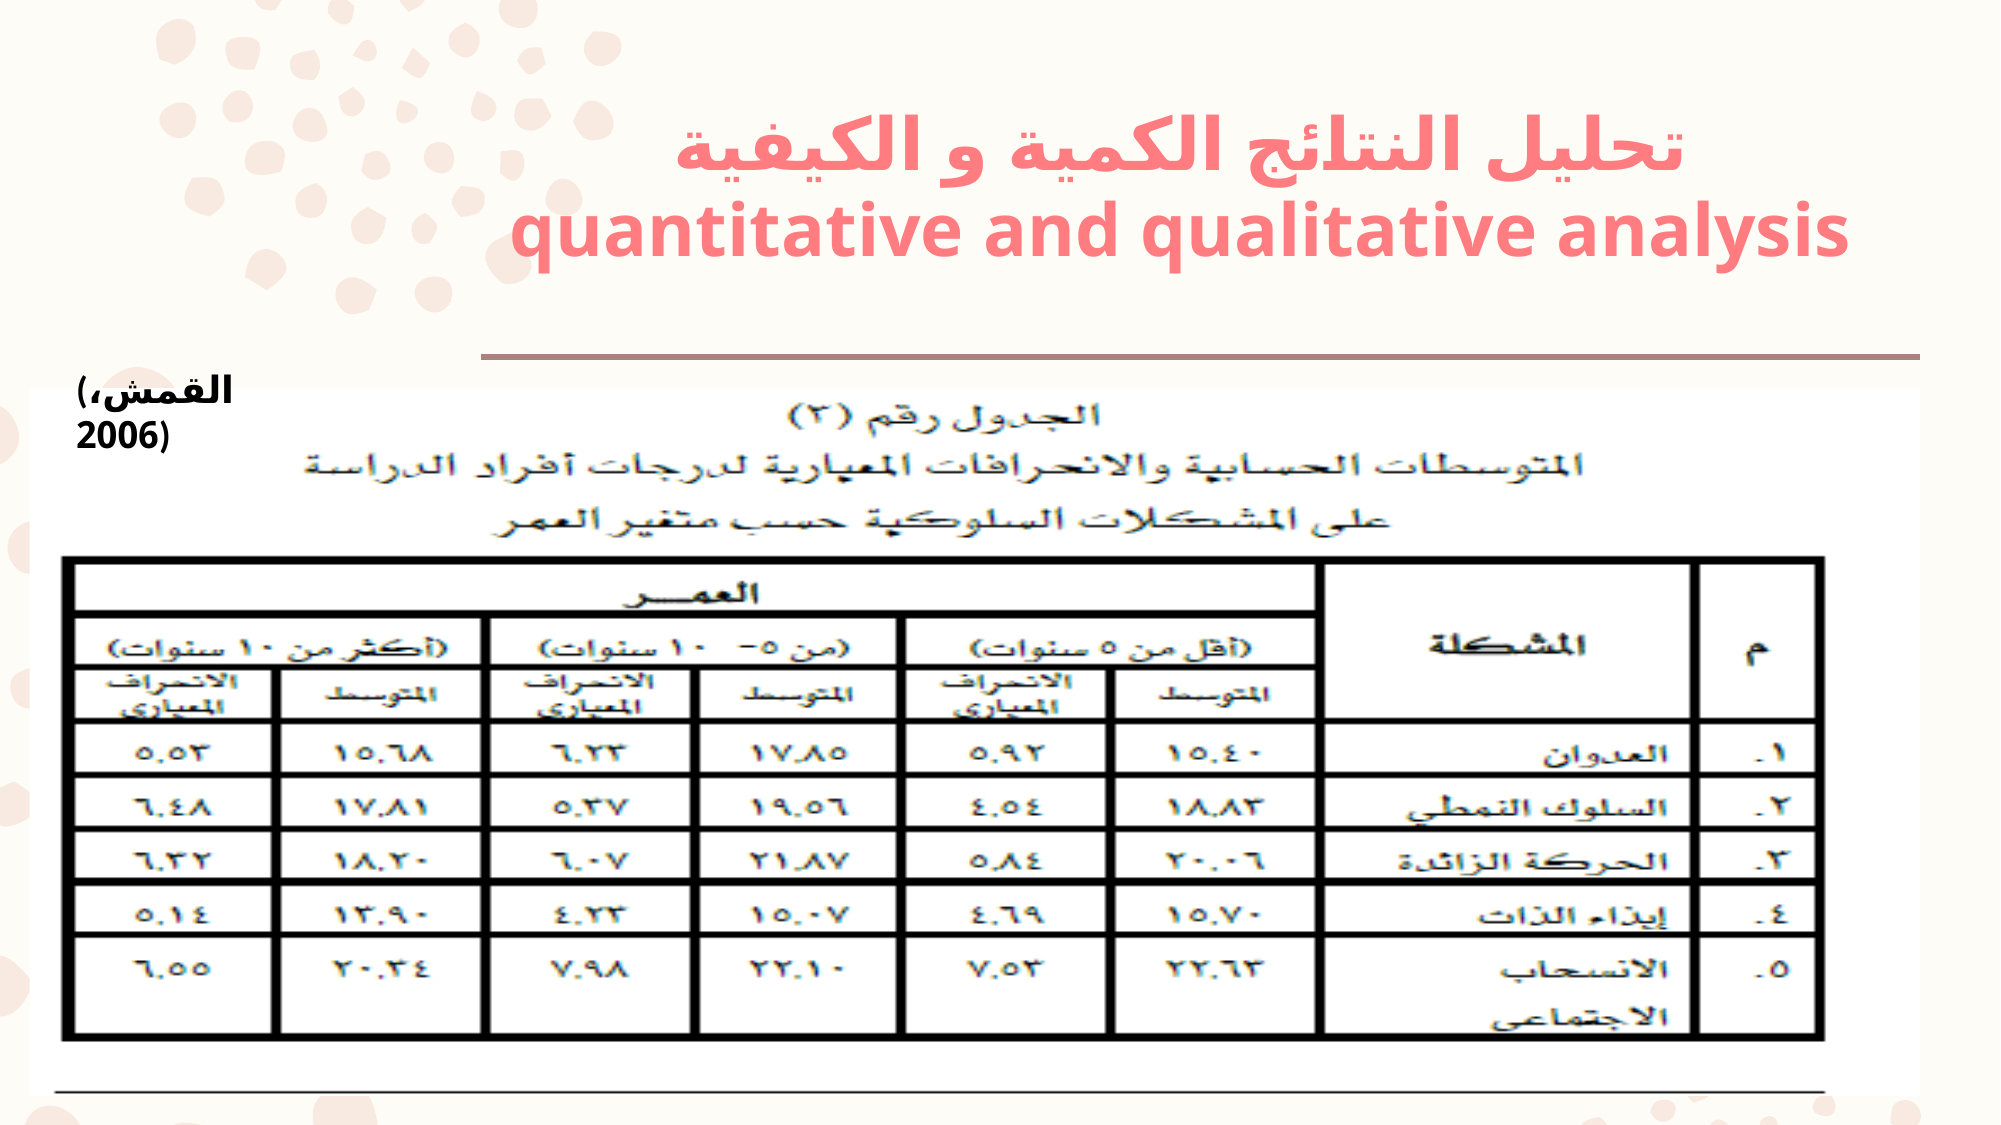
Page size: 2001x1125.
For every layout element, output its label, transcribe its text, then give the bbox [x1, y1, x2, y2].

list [29, 388, 1921, 1096]
title تحليل النتائج الكمية و الكيفية quantitative and qualitative analysis [460, 93, 1920, 350]
text_box (القمش، 2006) [61, 358, 346, 388]
